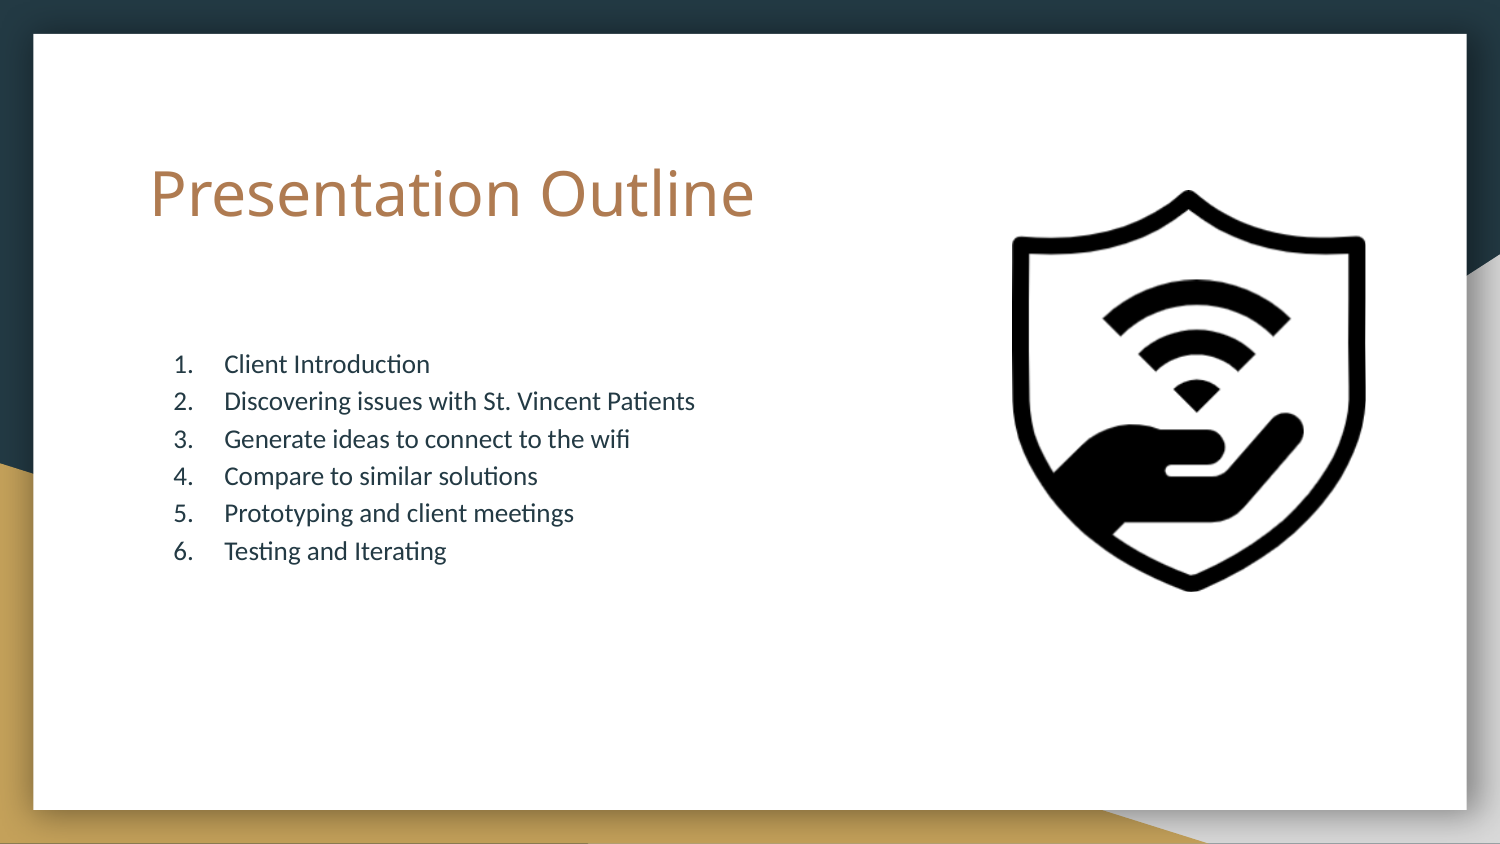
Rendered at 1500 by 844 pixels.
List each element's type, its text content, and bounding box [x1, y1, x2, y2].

list Client Introduction Discovering issues with St. Vincent Patients Generate ideas to connect to the wifi Compare to similar solutions Prototyping and client meetings Testing and Iterating [134, 326, 1366, 729]
picture [1011, 189, 1366, 592]
title Presentation Outline [134, 138, 1366, 296]
